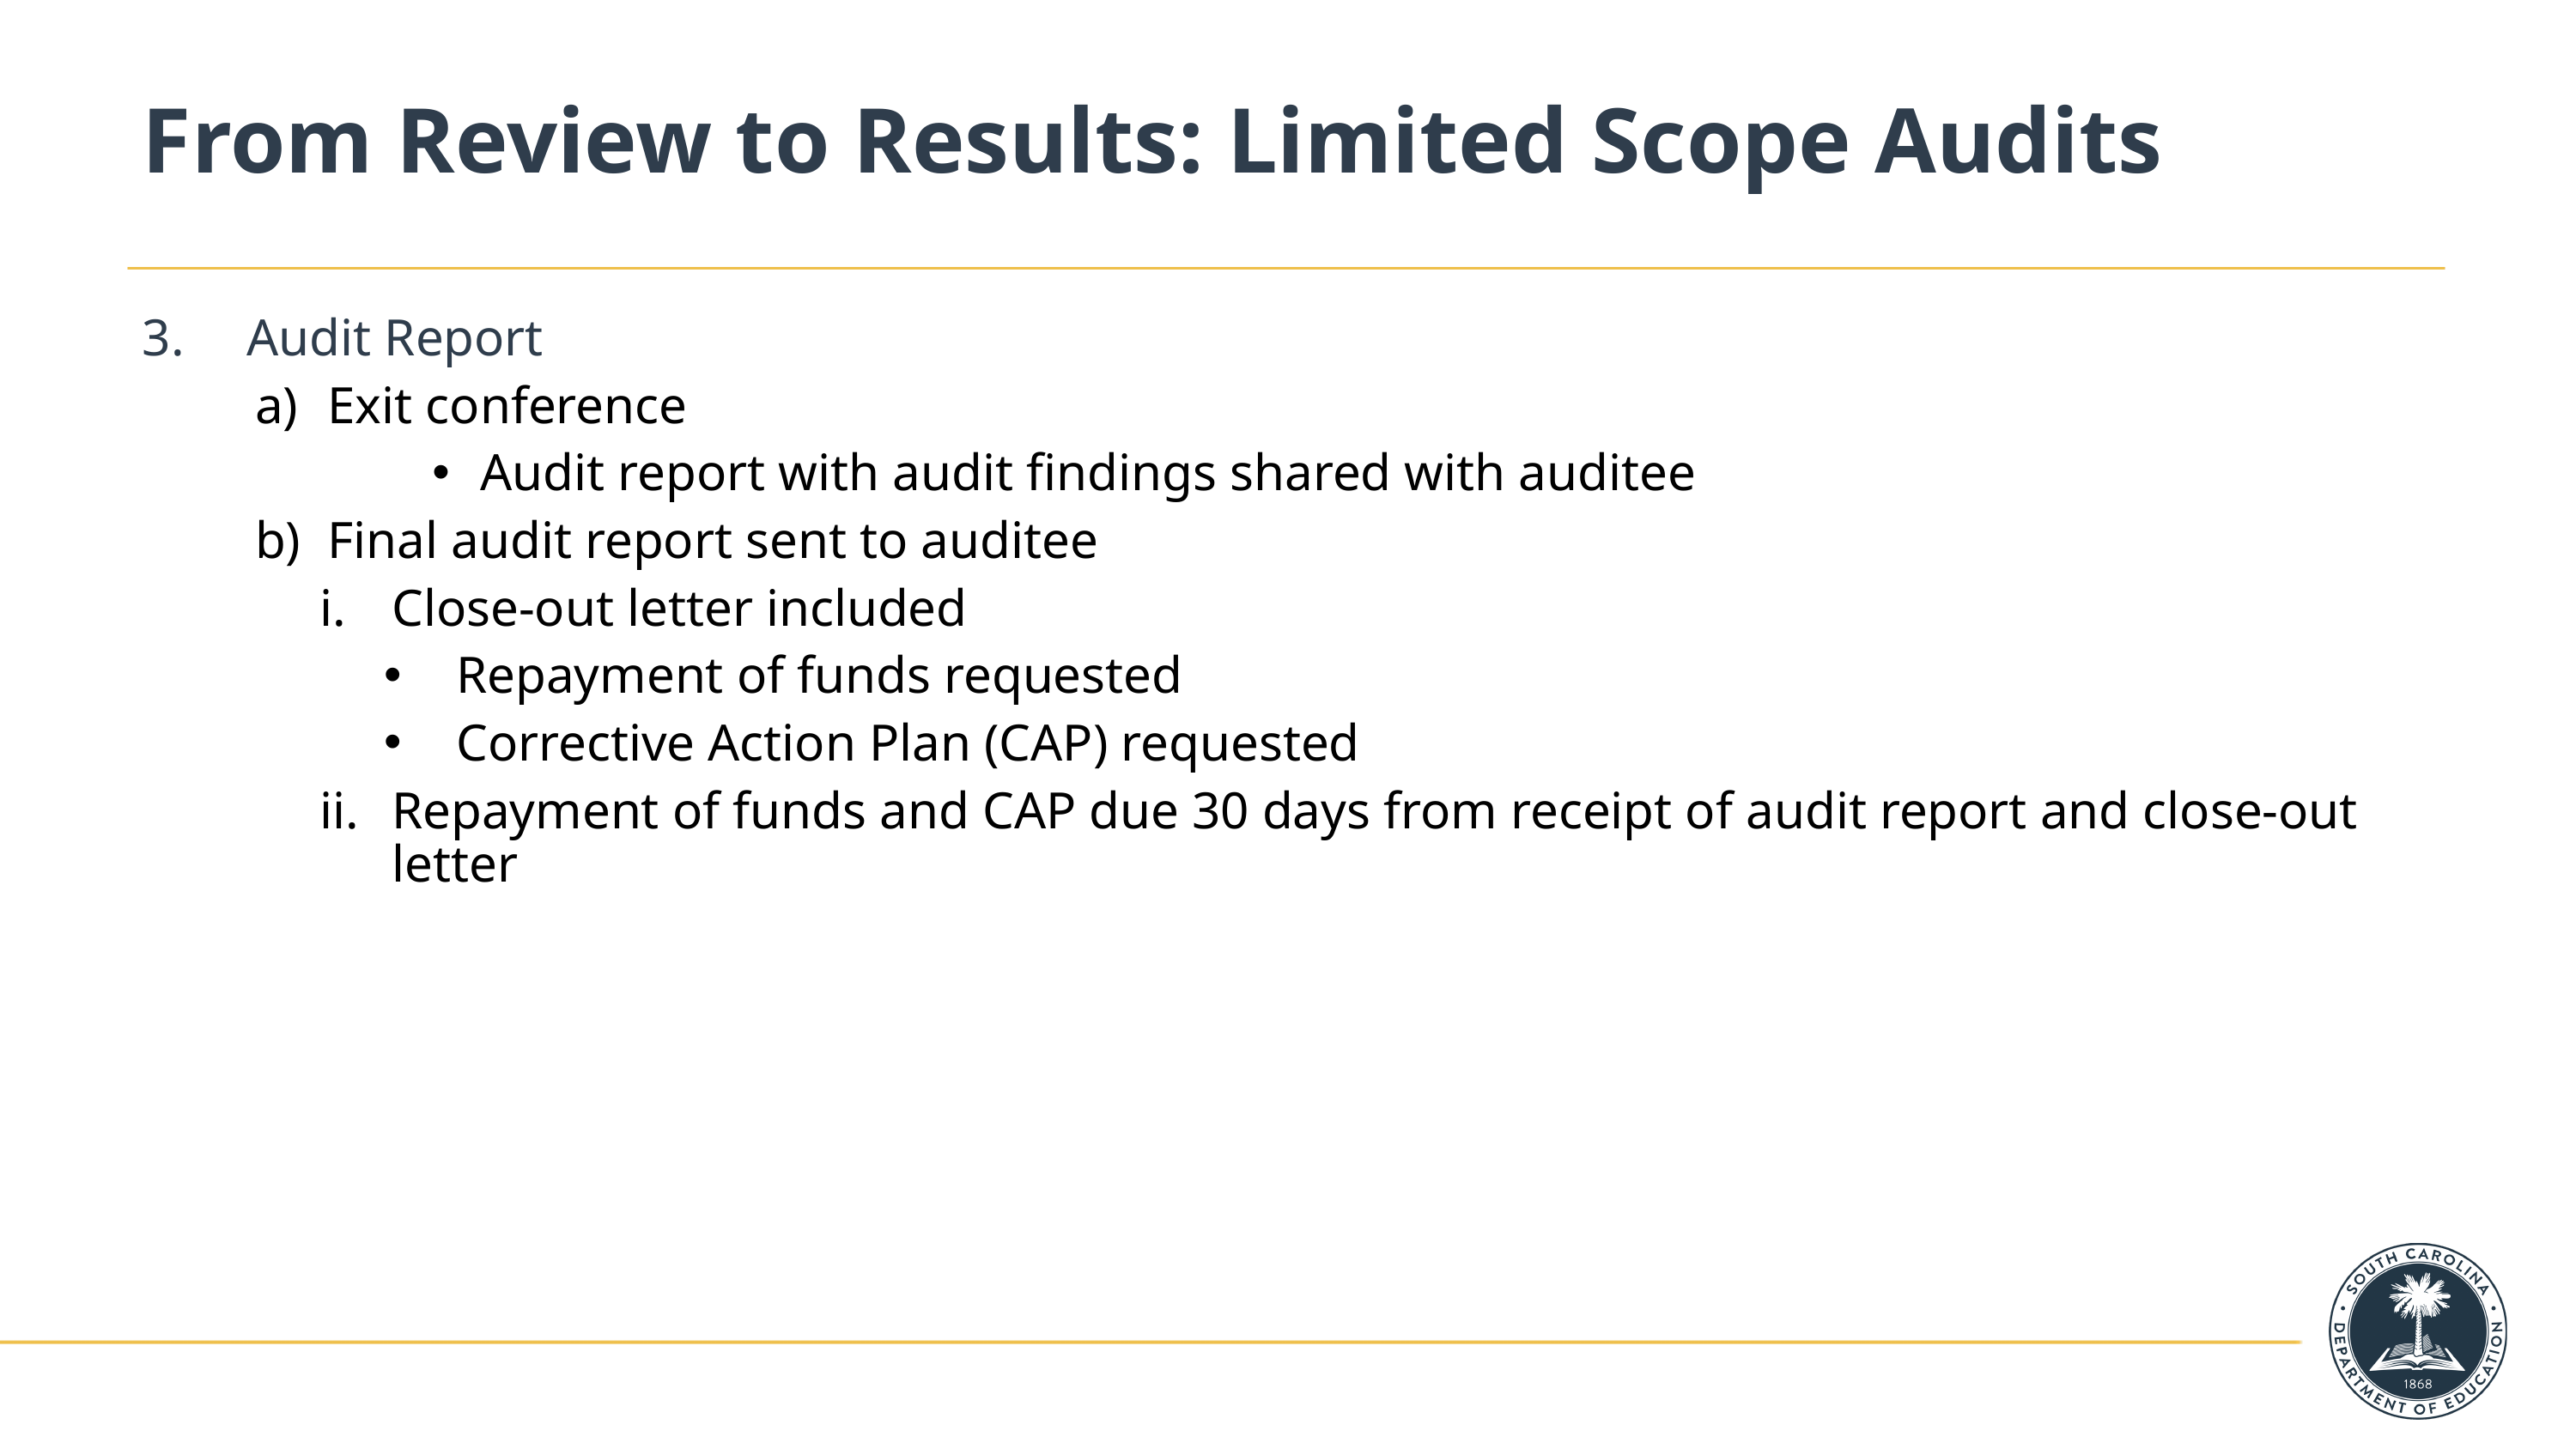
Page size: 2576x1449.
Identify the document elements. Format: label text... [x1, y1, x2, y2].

list Audit Report Exit conference Audit report with audit findings shared with auditee Final audit report sent to auditee Close-out letter included Repayment of funds requested Corrective Action Plan (CAP) requested Repayment of funds and CAP due 30 days from receipt of audit report and close-out letter [129, 306, 2447, 1149]
title From Review to Results: Limited Scope Audits [129, 76, 2447, 232]
picture [2329, 1243, 2507, 1420]
